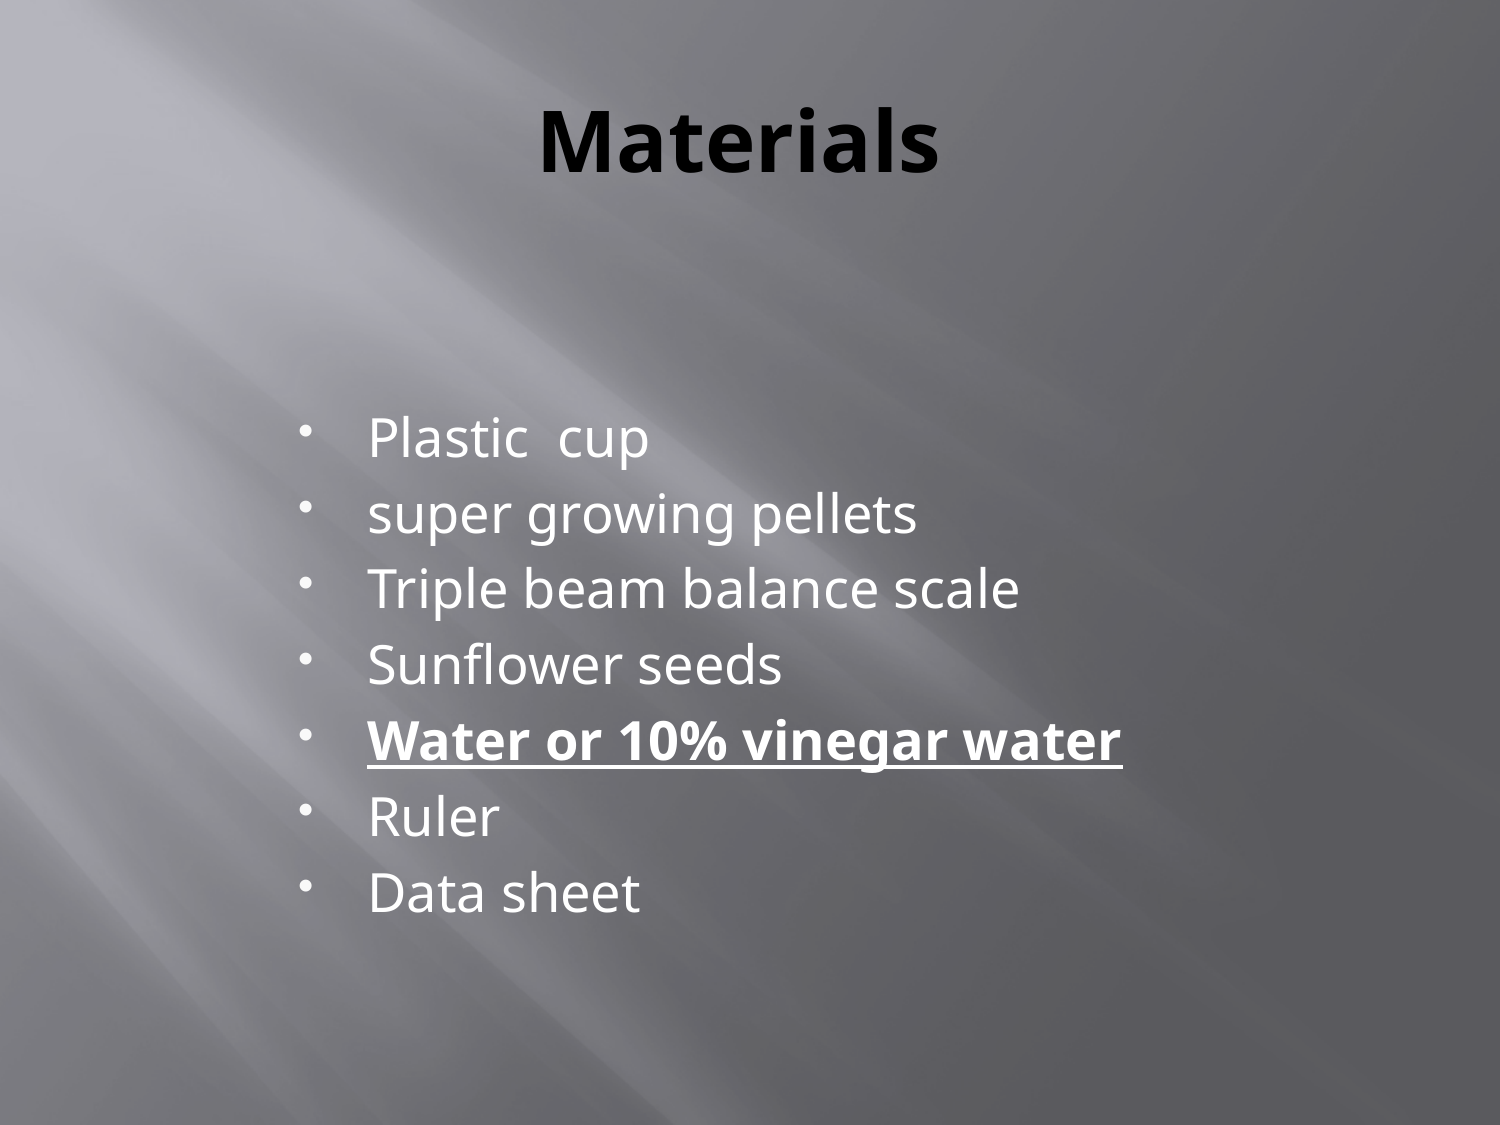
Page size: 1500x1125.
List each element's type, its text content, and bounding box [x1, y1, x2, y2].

list Plastic cup super growing pellets Triple beam balance scale Sunflower seeds Water or 10% vinegar water Ruler Data sheet [262, 320, 1338, 958]
title Materials [75, 45, 1425, 233]
